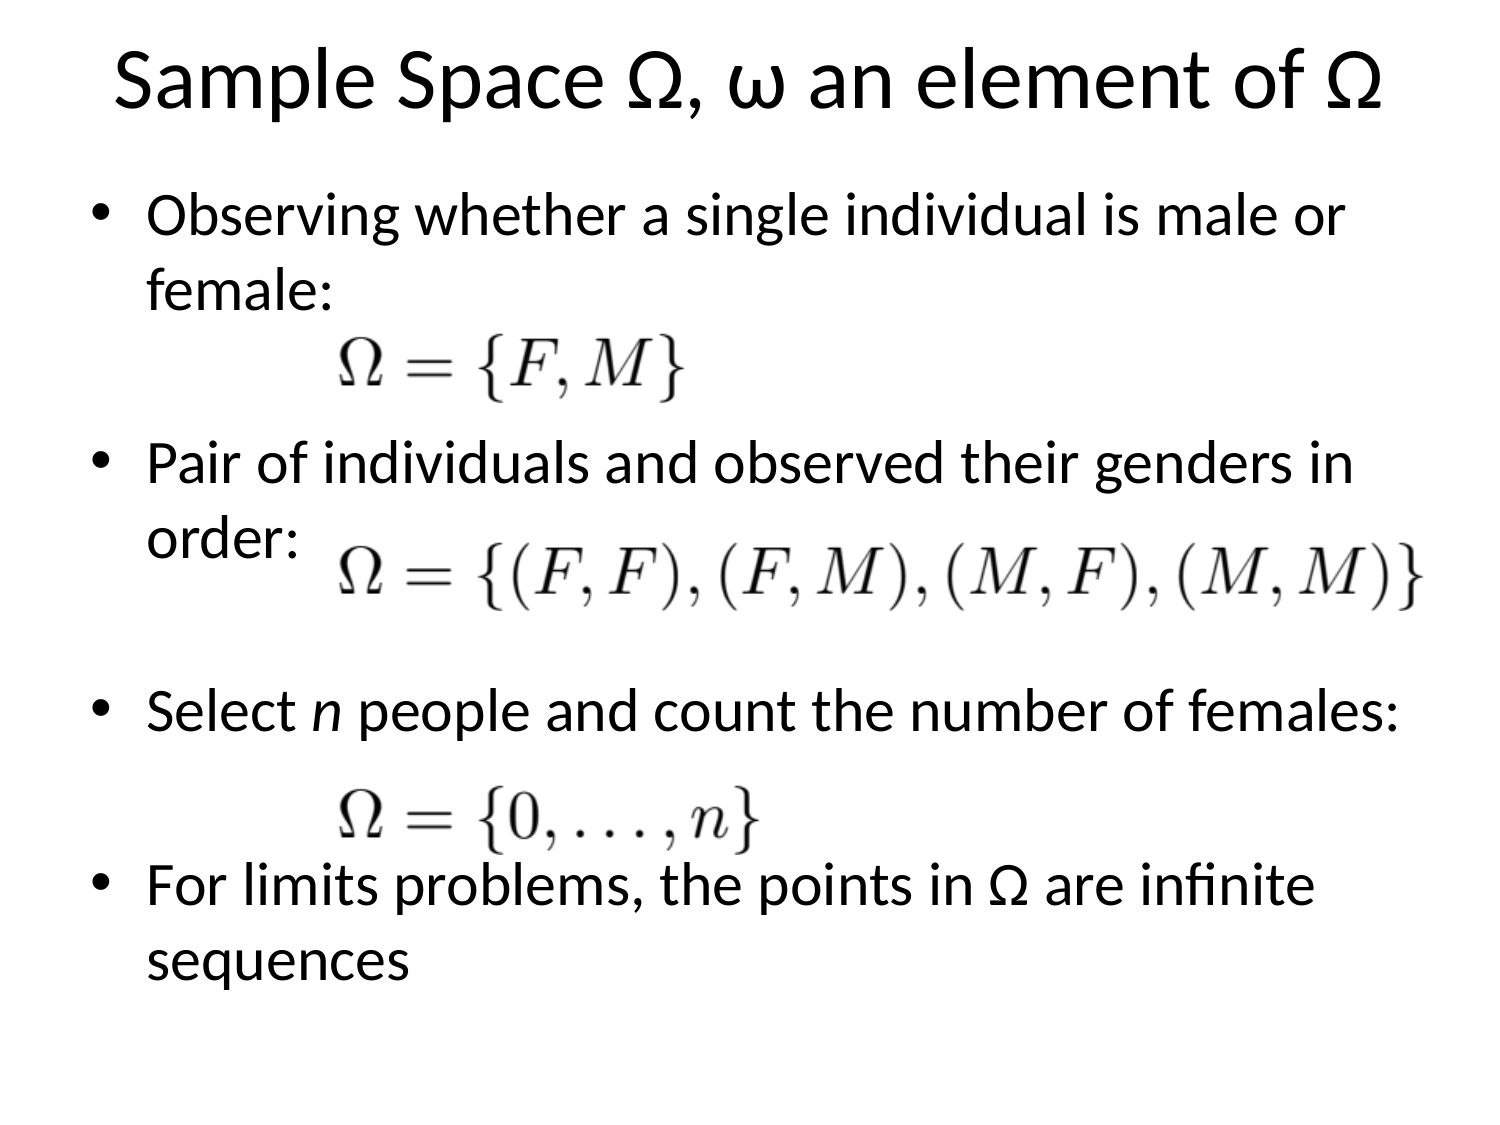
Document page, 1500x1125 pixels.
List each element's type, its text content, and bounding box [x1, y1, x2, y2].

title Sample Space Ω, ω an element of Ω [75, 0, 1425, 147]
picture [337, 783, 761, 856]
list Observing whether a single individual is male or female: Pair of individuals and observed their genders in order: Select n people and count the number of females: For limits problems, the points in Ω are infinite sequences [75, 166, 1425, 1067]
picture [337, 331, 686, 404]
picture [337, 539, 1426, 612]
